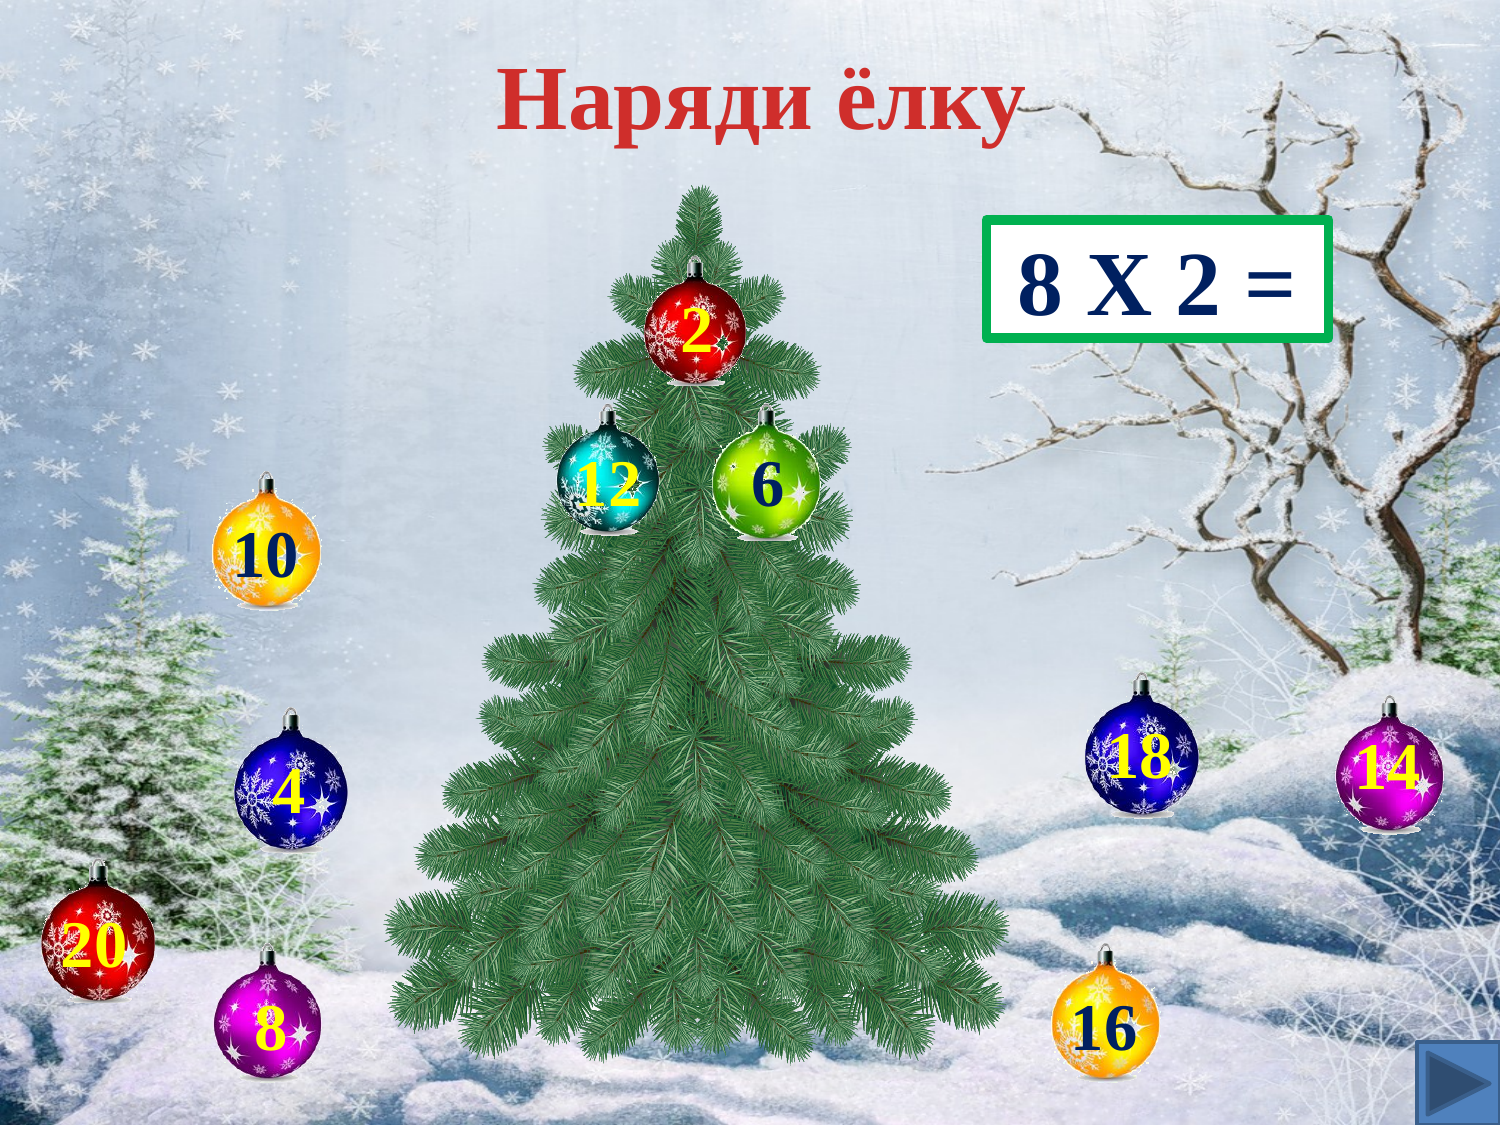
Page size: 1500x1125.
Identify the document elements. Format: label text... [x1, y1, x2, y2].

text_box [206, 940, 337, 1084]
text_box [643, 255, 751, 386]
picture [0, 0, 1500, 1125]
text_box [702, 396, 833, 541]
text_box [229, 703, 349, 856]
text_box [182, 467, 349, 612]
text_box [1415, 1040, 1500, 1125]
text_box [40, 857, 160, 1003]
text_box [1080, 668, 1200, 820]
text_box 8 Х 2 = [1014, 218, 1331, 340]
text_box Наряди ёлку [218, 30, 1306, 156]
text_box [1045, 940, 1164, 1084]
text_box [1316, 692, 1459, 836]
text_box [537, 396, 680, 540]
